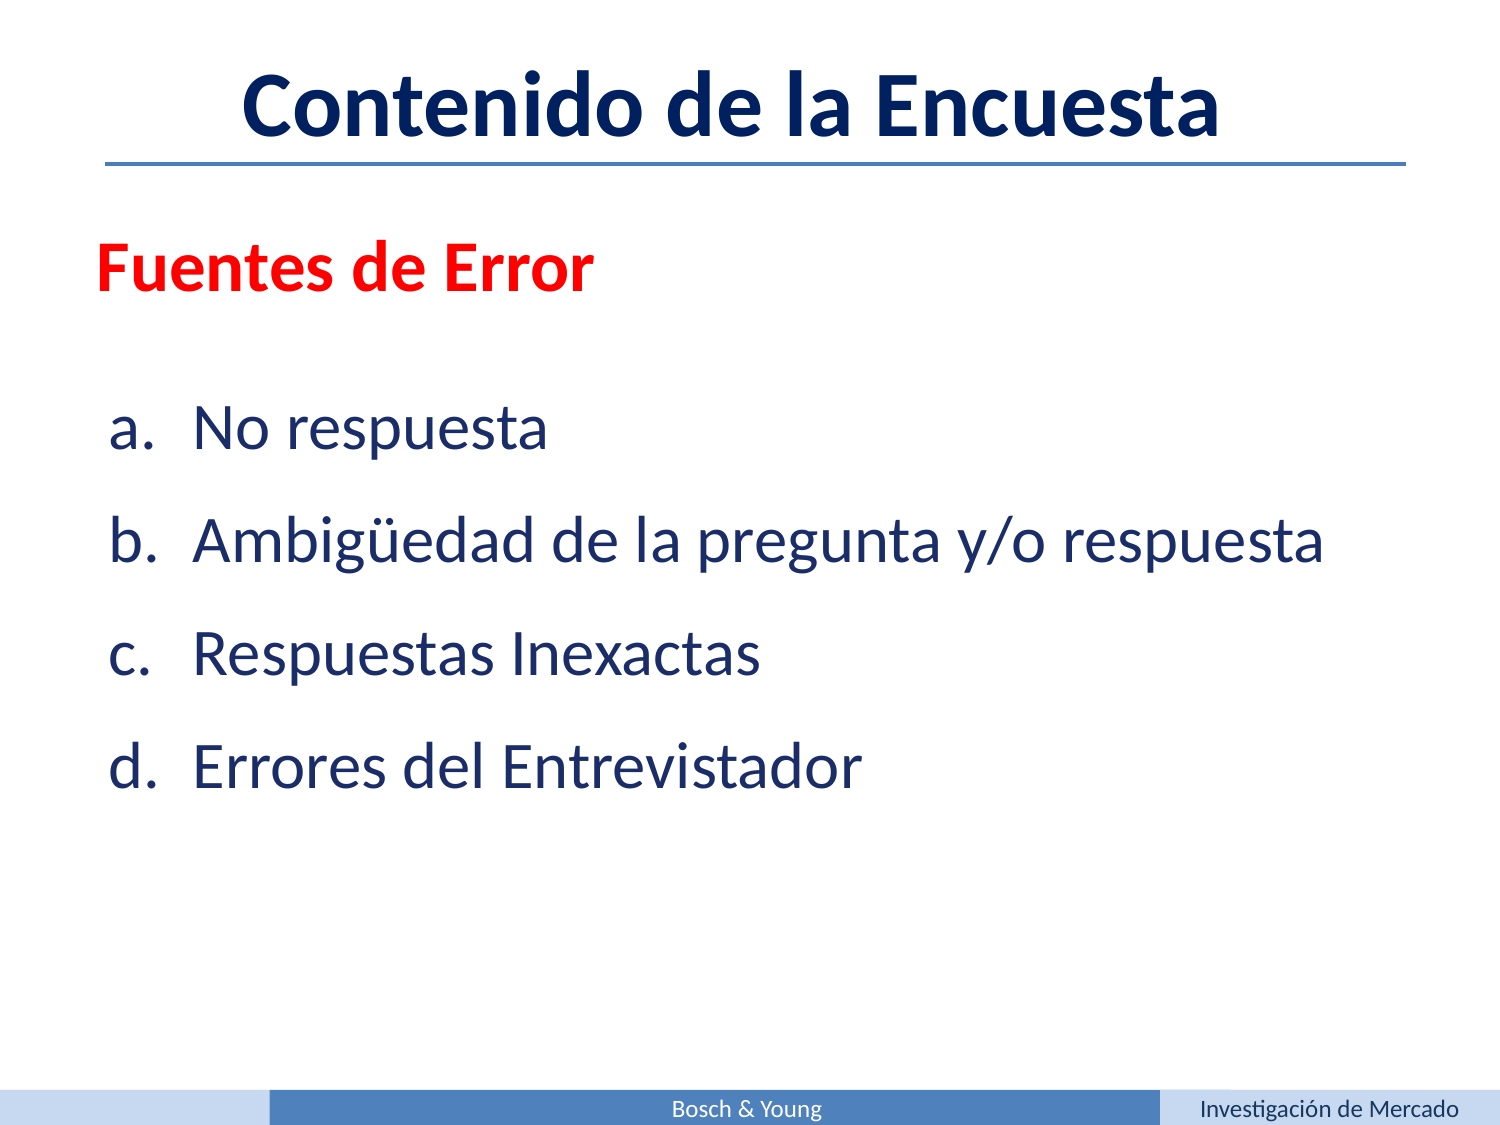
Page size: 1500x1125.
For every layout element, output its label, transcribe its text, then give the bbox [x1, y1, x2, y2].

text_box [0, 1088, 272, 1125]
text_box Contenido de la Encuesta [46, 35, 1418, 163]
text_box Investigación de Mercado [1158, 1088, 1500, 1125]
text_box Fuentes de Error [81, 210, 668, 314]
text_box Bosch & Young [272, 1088, 1158, 1125]
text_box No respuesta Ambigüedad de la pregunta y/o respuesta Respuestas Inexactas Errores del Entrevistador [93, 375, 1442, 965]
